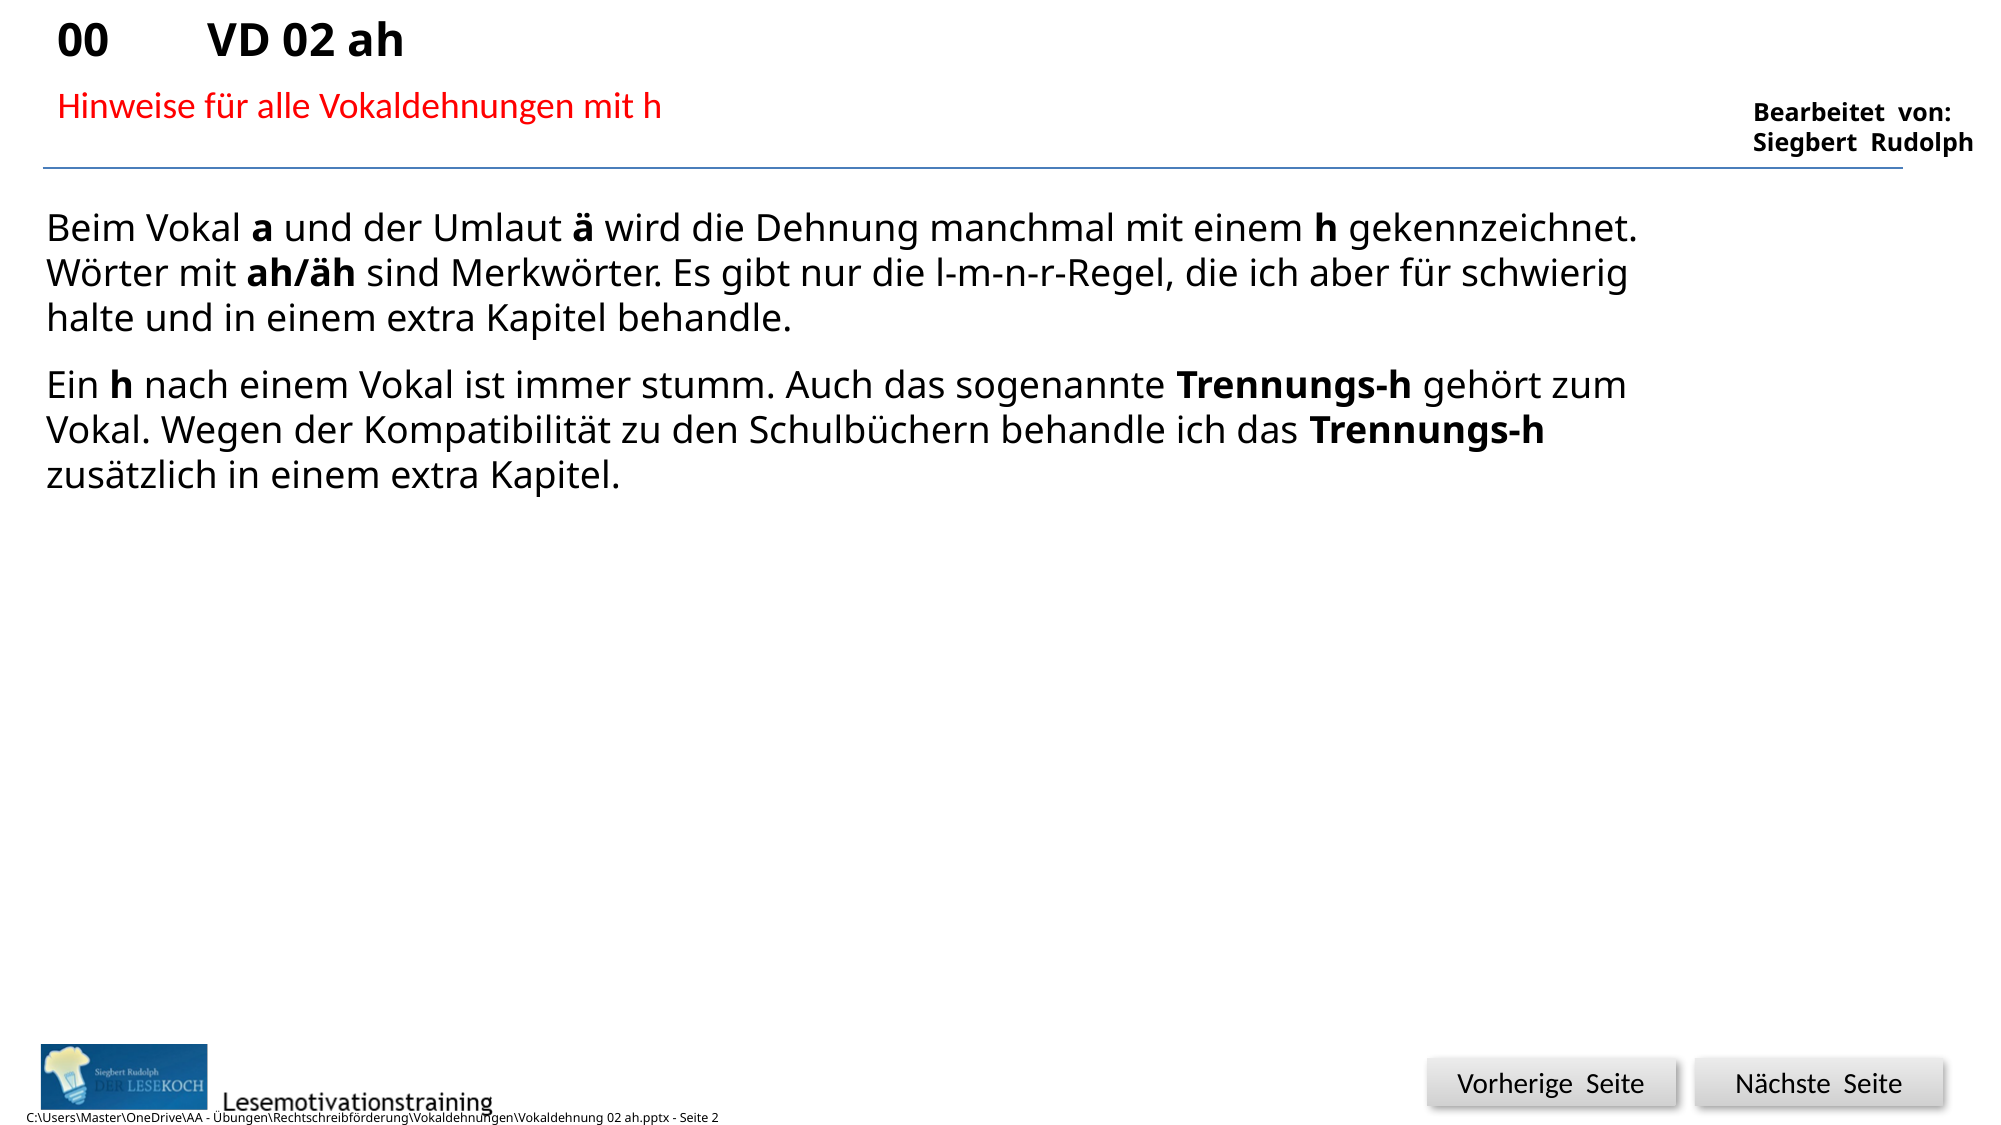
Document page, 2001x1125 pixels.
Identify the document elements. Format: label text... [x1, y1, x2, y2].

picture [40, 1044, 508, 1102]
text_box Hinweise für alle Vokaldehnungen mit h [42, 73, 1043, 134]
text_box 00 VD 02 ah [42, 3, 2000, 73]
text_box Beim Vokal a und der Umlaut ä wird die Dehnung manchmal mit einem h gekennzeichnet. Wörter mit ah/äh sind Merkwörter. Es gibt nur die l-m-n-r-Regel, die ich aber für schwierig halte und in einem extra Kapitel behandle. Ein h nach einem Vokal ist immer stumm. Auch das sogenannte Trennungs-h gehört zum Vokal. Wegen der Kompatibilität zu den Schulbüchern behandle ich das Trennungs-h zusätzlich in einem extra Kapitel. [31, 196, 1709, 526]
text_box C:\Users\Master\OneDrive\AA - Übungen\Rechtschreibförderung\Vokaldehnungen\Vokaldehnung 02 ah.pptx - Seite 2 [11, 1102, 734, 1125]
